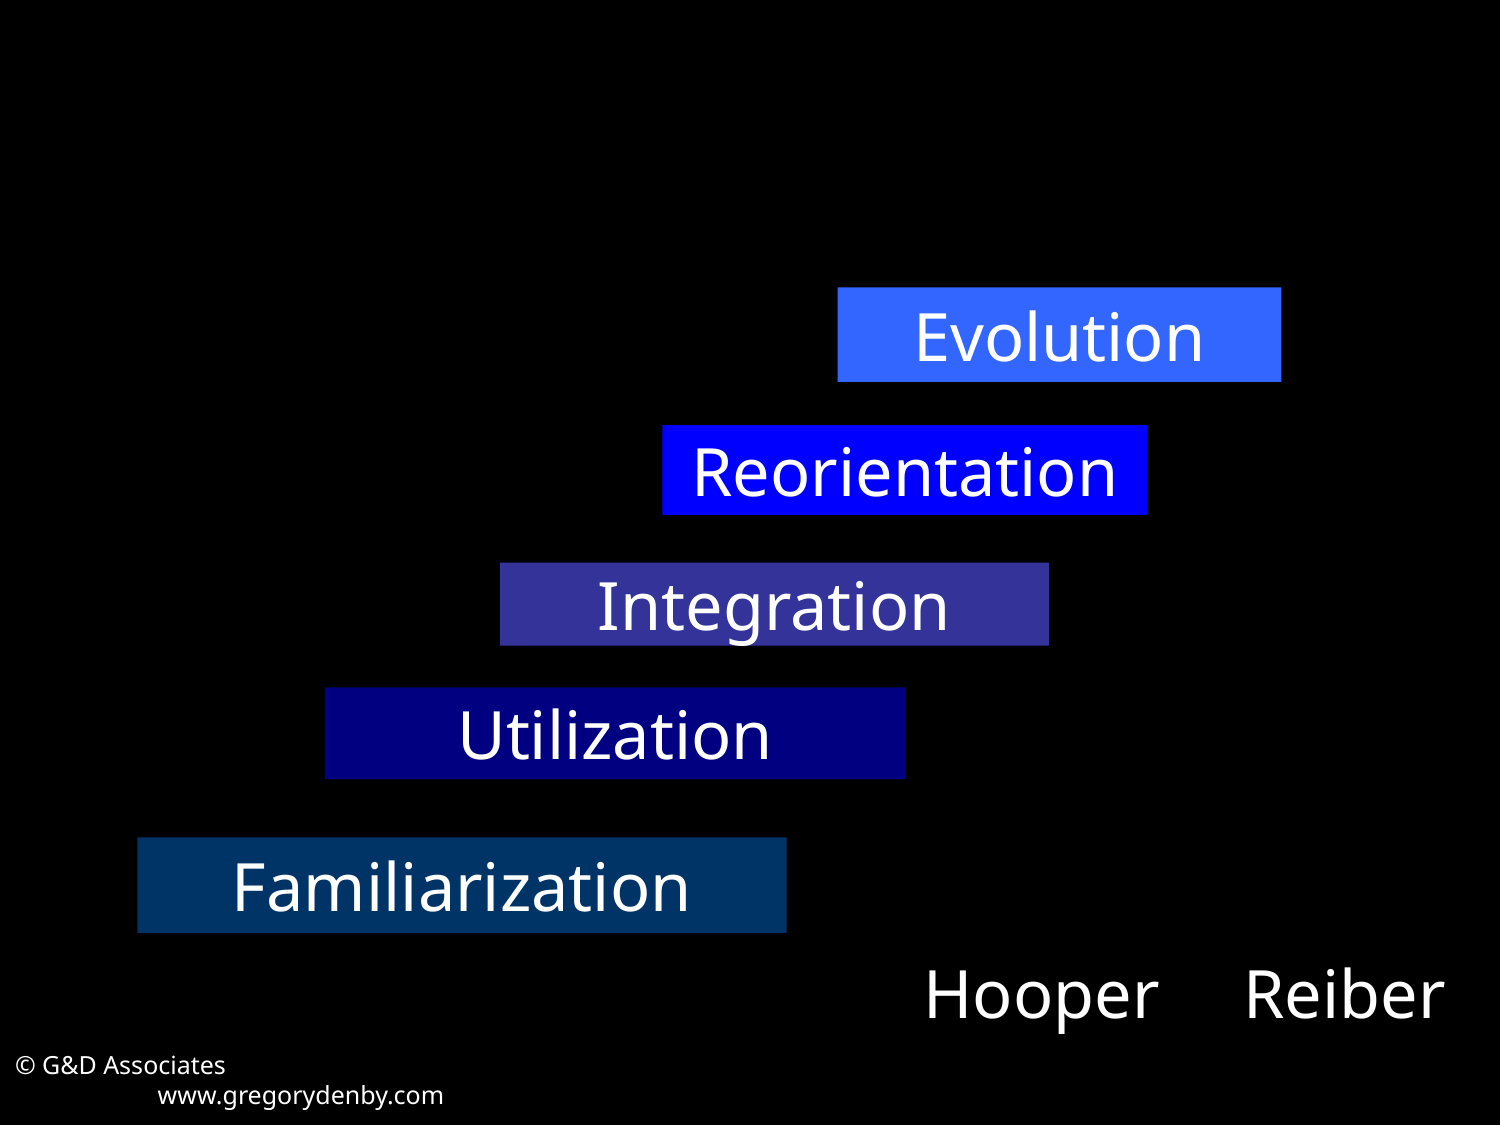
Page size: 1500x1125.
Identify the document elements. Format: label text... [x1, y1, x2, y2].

text_box Utilization [324, 687, 906, 780]
text_box Integration [499, 562, 1049, 646]
text_box © G&D Associates www.gregorydenby.com [0, 1064, 475, 1125]
text_box Reorientation [662, 425, 1148, 515]
subtitle [99, 170, 1457, 937]
text_box Hooper & Reiber [908, 944, 1461, 1040]
text_box Evolution [837, 287, 1282, 382]
text_box Familiarization [137, 837, 787, 933]
